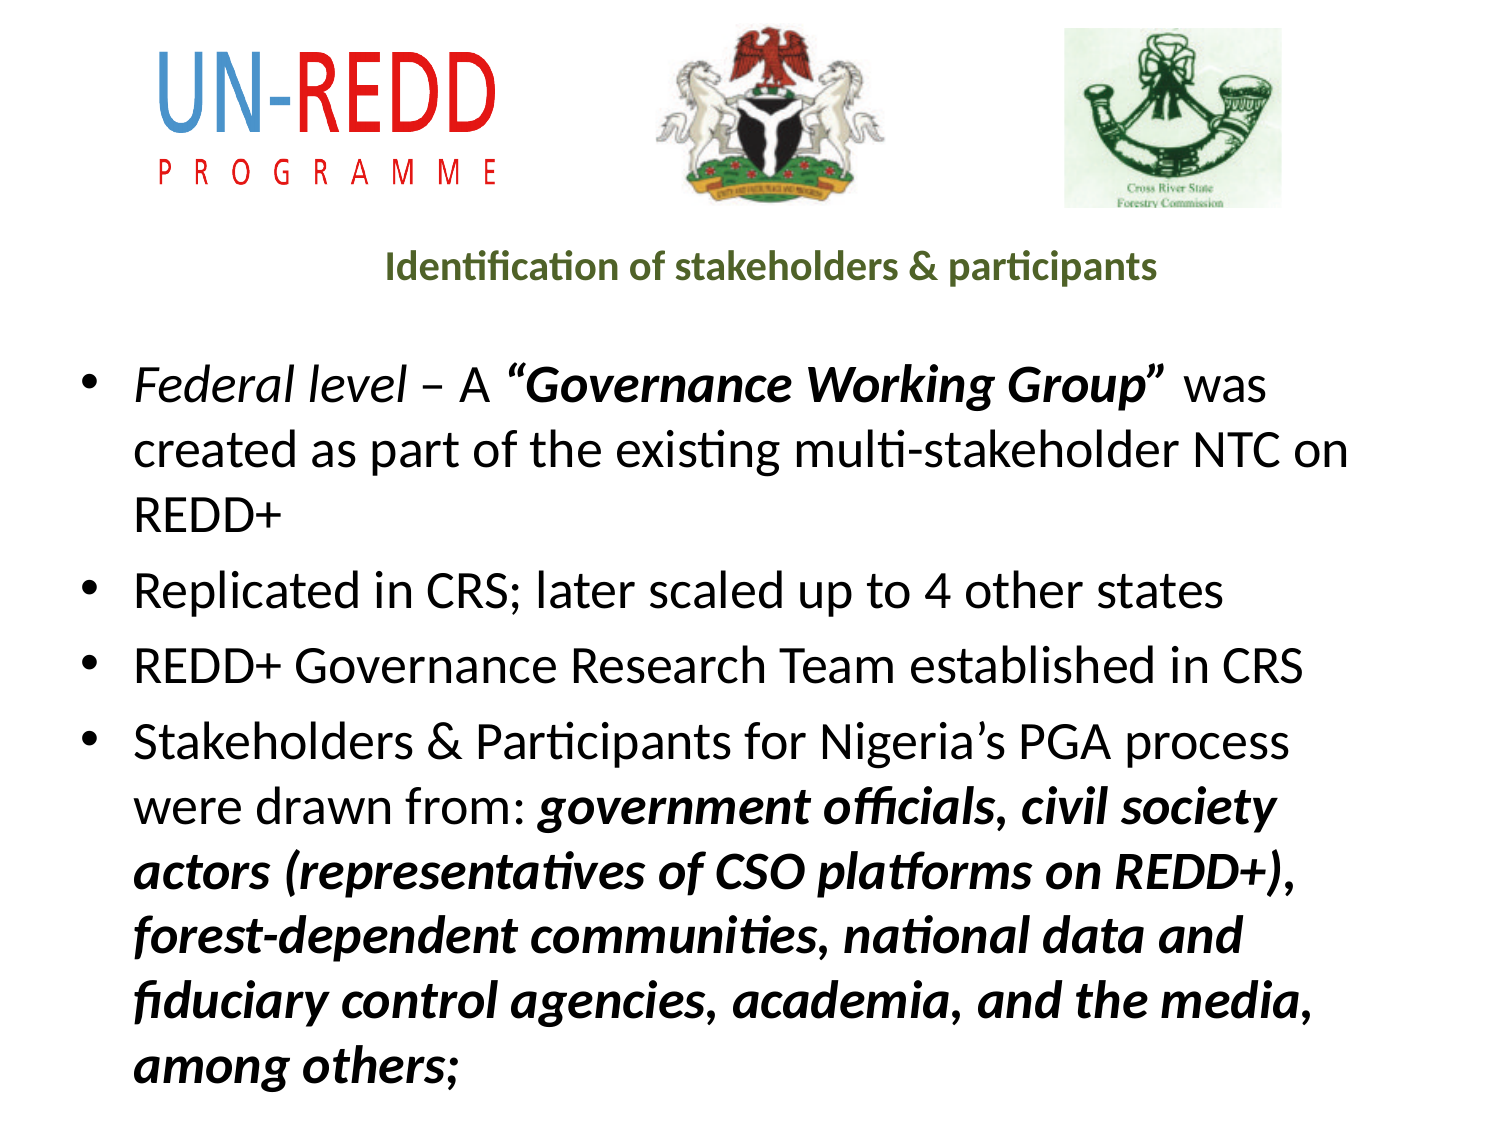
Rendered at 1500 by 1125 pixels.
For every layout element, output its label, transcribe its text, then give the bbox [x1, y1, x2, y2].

list Federal level – A “Governance Working Group” was created as part of the existing multi-stakeholder NTC on REDD+ Replicated in CRS; later scaled up to 4 other states REDD+ Governance Research Team established in CRS Stakeholders & Participants for Nigeria’s PGA process were drawn from: government officials, civil society actors (representatives of CSO platforms on REDD+), forest-dependent communities, national data and fiduciary control agencies, academia, and the media, among others; [64, 341, 1415, 1120]
picture [1064, 28, 1282, 208]
title Identification of stakeholders & participants [44, 184, 1498, 349]
picture [655, 23, 887, 208]
picture [159, 51, 495, 185]
